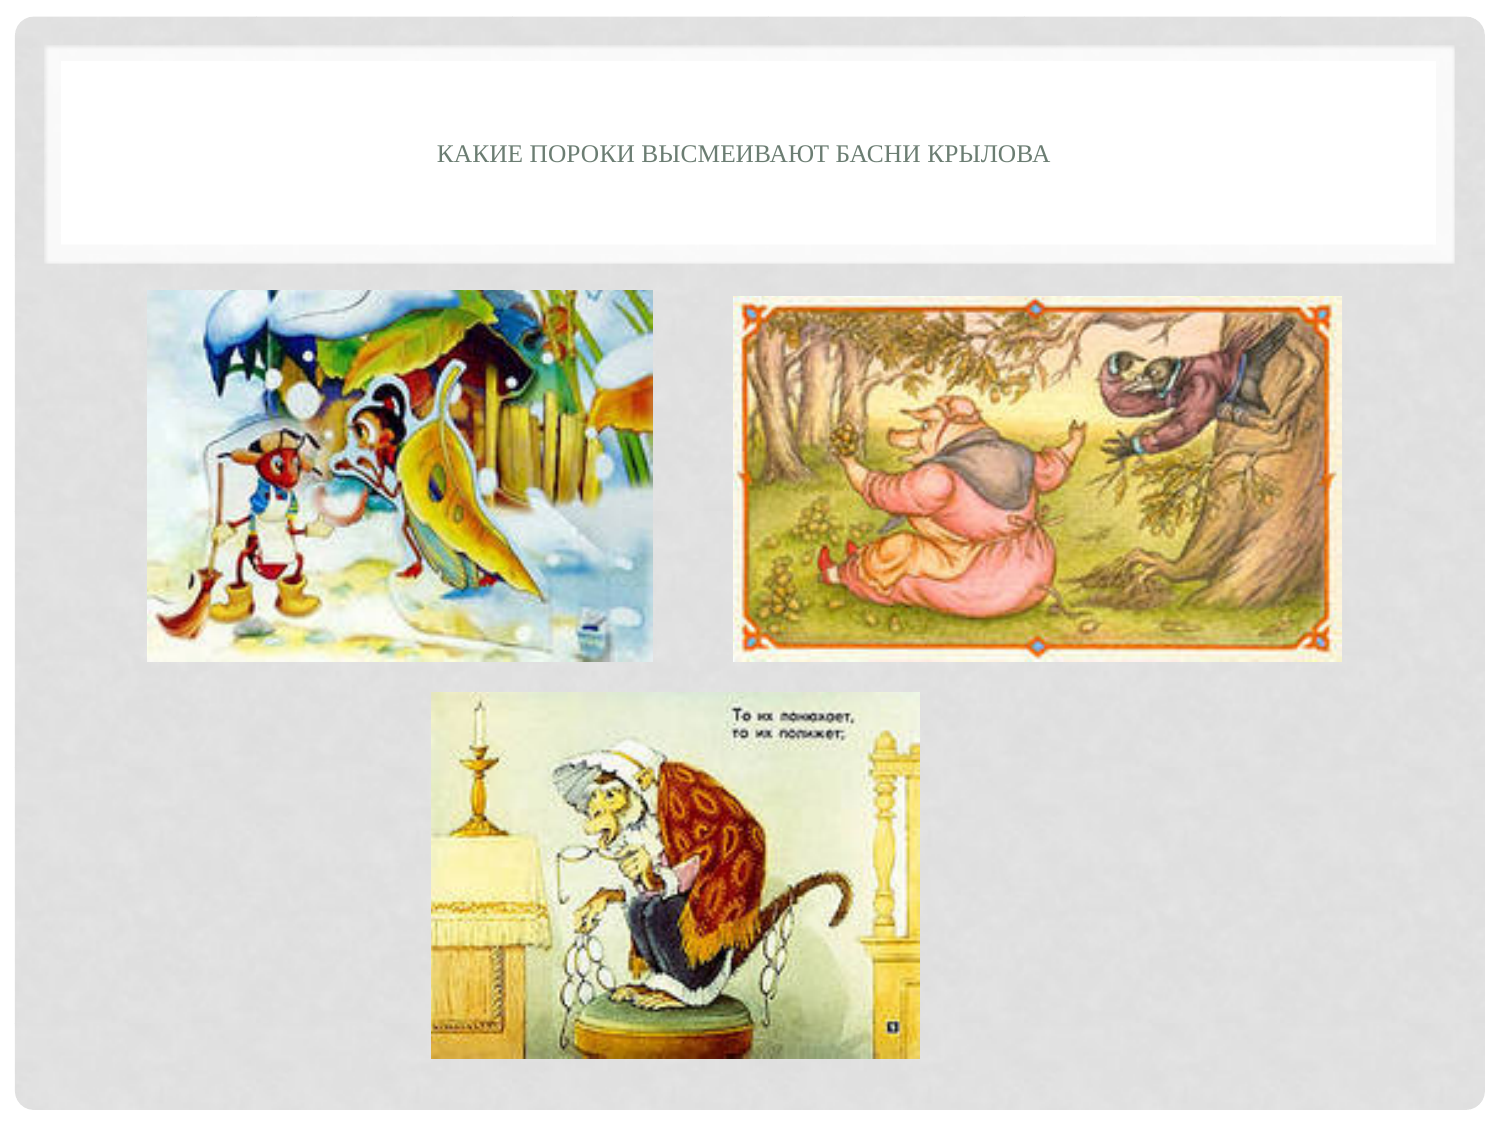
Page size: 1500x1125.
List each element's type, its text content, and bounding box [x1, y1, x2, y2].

picture [147, 290, 653, 663]
title Какие пороки высмеивают басни Крылова [69, 66, 1425, 238]
picture [732, 296, 1342, 663]
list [430, 692, 920, 1059]
